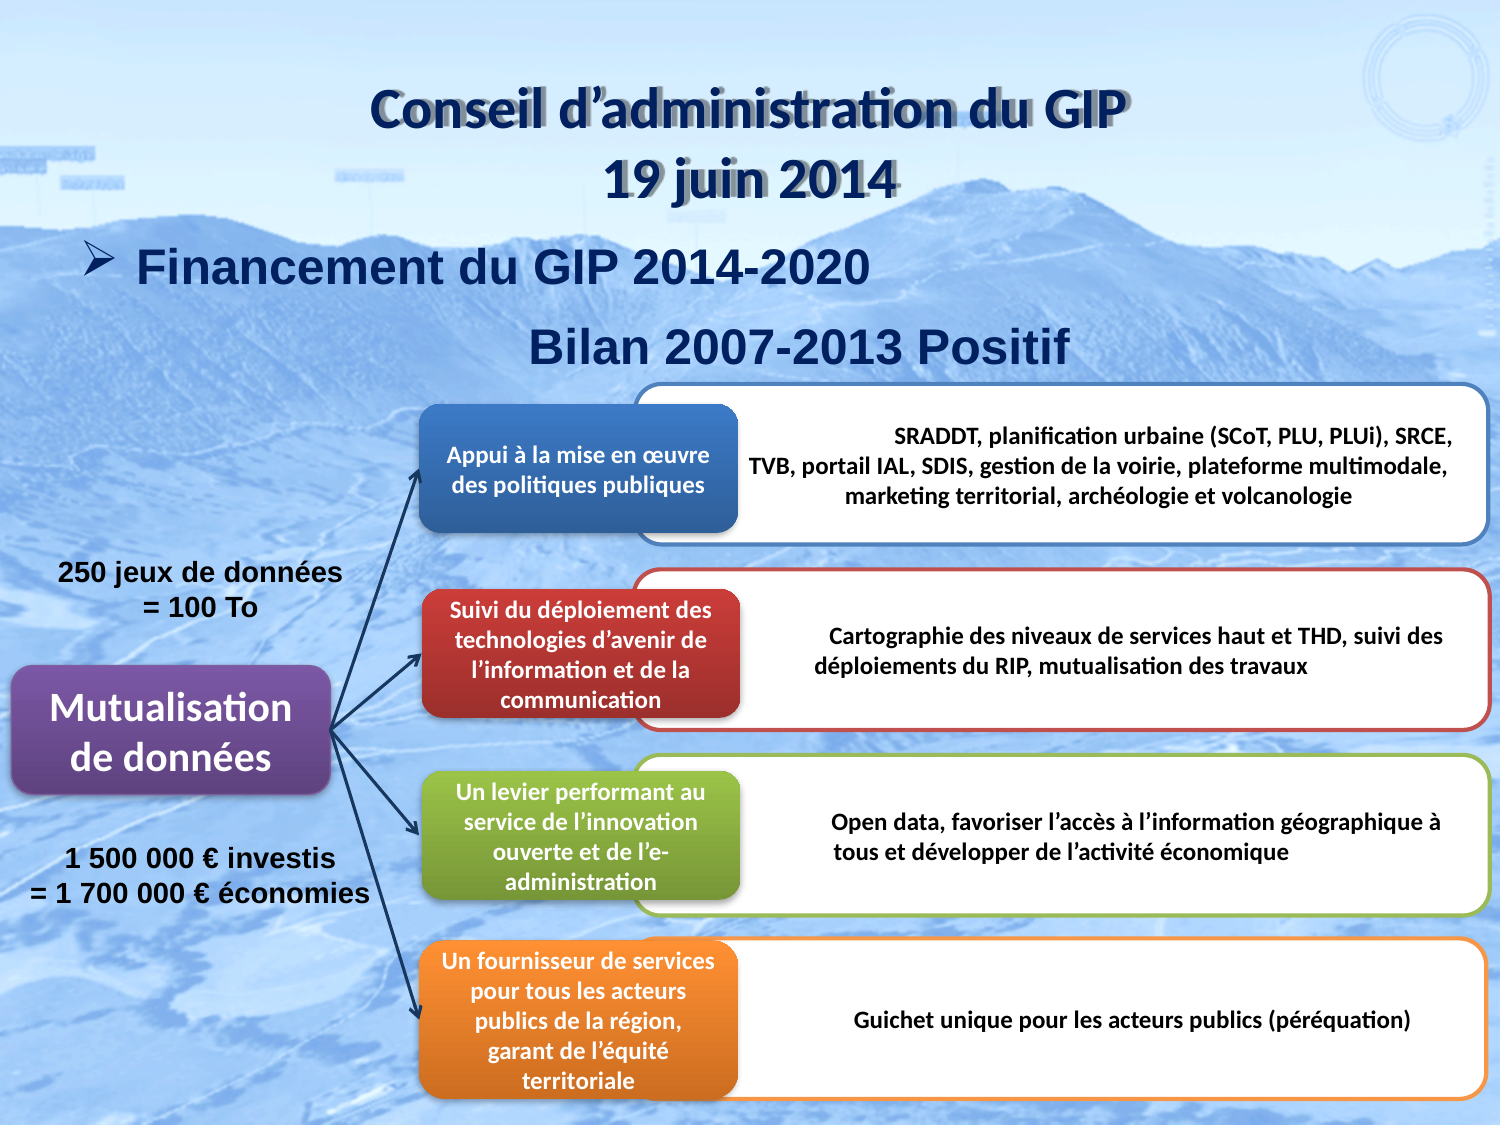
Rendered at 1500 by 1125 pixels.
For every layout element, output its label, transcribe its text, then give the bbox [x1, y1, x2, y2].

text_box Mutualisation de données [10, 664, 324, 796]
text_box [330, 468, 420, 652]
text_box Open data, favoriser l’accès à l’information géographique à tous et développer de l’activité économique [634, 752, 1492, 918]
text_box Cartographie des niveaux de services haut et THD, suivi des déploiements du RIP, mutualisation des travaux [633, 567, 1492, 733]
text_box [330, 653, 422, 729]
title Conseil d’administration du GIP 19 juin 2014 [74, 30, 1425, 227]
text_box 1 500 000 € investis = 1 700 000 € économies [15, 831, 325, 917]
text_box 250 jeux de données = 100 To [42, 546, 325, 631]
text_box Financement du GIP 2014-2020 Bilan 2007-2013 Positif [64, 227, 1459, 382]
text_box SRADDT, planification urbaine (SCoT, PLU, PLUi), SRCE, TVB, portail IAL, SDIS, gestion de la voirie, plateforme multimodale, marketing territorial, archéologie et volcanologie [634, 381, 1491, 547]
picture [0, 0, 1500, 1125]
text_box Un levier performant au service de l’innovation ouverte et de l’e-administration [424, 770, 741, 900]
text_box Guichet unique pour les acteurs publics (péréquation) [647, 936, 1489, 1102]
text_box Un fournisseur de services pour tous les acteurs publics de la région, garant de l’équité territoriale [419, 940, 739, 1100]
text_box Suivi du déploiement des technologies d’avenir de l’information et de la communication [424, 588, 741, 718]
text_box Appui à la mise en œuvre des politiques publiques [418, 403, 739, 533]
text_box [330, 729, 420, 1020]
